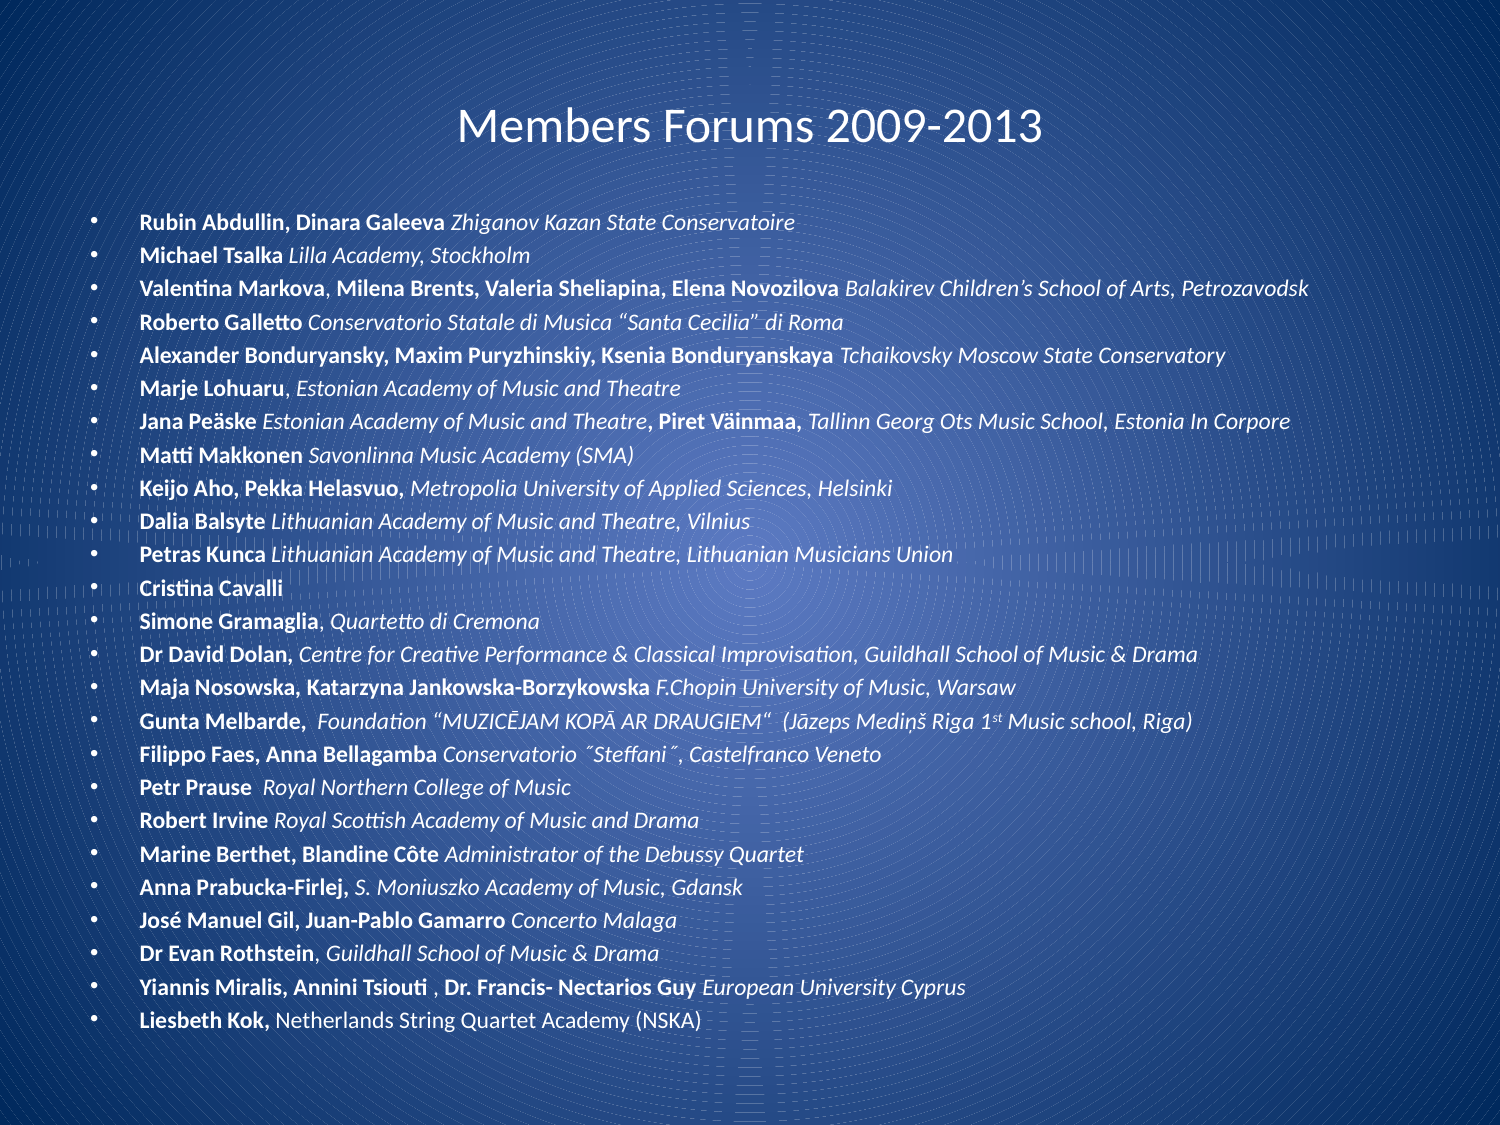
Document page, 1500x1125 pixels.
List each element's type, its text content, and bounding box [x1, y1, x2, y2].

list Rubin Abdullin, Dinara Galeeva Zhiganov Kazan State Conservatoire Michael Tsalka Lilla Academy, Stockholm Valentina Markova, Milena Brents, Valeria Sheliapina, Elena Novozilova Balakirev Children’s School of Arts, Petrozavodsk Roberto Galletto Conservatorio Statale di Musica “Santa Cecilia” di Roma Alexander Bonduryansky, Maxim Puryzhinskiy, Ksenia Bonduryanskaya Tchaikovsky Moscow State Conservatory Marje Lohuaru, Estonian Academy of Music and Theatre Jana Peäske Estonian Academy of Music and Theatre, Piret Väinmaa, Tallinn Georg Ots Music School, Estonia In Corpore Matti Makkonen Savonlinna Music Academy (SMA) Keijo Aho, Pekka Helasvuo, Metropolia University of Applied Sciences, Helsinki Dalia Balsyte Lithuanian Academy of Music and Theatre, Vilnius Petras Kunca Lithuanian Academy of Music and Theatre, Lithuanian Musicians Union Cristina Cavalli Simone Gramaglia, Quartetto di Cremona Dr David Dolan, Centre for Creative Performance & Classical Improvisation, Guildhall School of Music & Drama Maja Nosowska, Katarzyna Jankowska-Borzykowska F.Chopin University of Music, Warsaw Gunta Melbarde, Foundation “MUZICĒJAM KOPĀ AR DRAUGIEM“ (Jāzeps Mediņš Riga 1st Music school, Riga) Filippo Faes, Anna Bellagamba Conservatorio ˝Steffani˝, Castelfranco Veneto Petr Prause Royal Northern College of Music Robert Irvine Royal Scottish Academy of Music and Drama Marine Berthet, Blandine Côte Administrator of the Debussy Quartet Anna Prabucka-Firlej, S. Moniuszko Academy of Music, Gdansk José Manuel Gil, Juan-Pablo Gamarro Concerto Malaga Dr Evan Rothstein, Guildhall School of Music & Drama Yiannis Miralis, Annini Tsiouti , Dr. Francis- Nectarios Guy European University Cyprus Liesbeth Kok, Netherlands String Quartet Academy (NSKA) [75, 199, 1425, 1079]
title Members Forums 2009-2013 [75, 45, 1425, 199]
